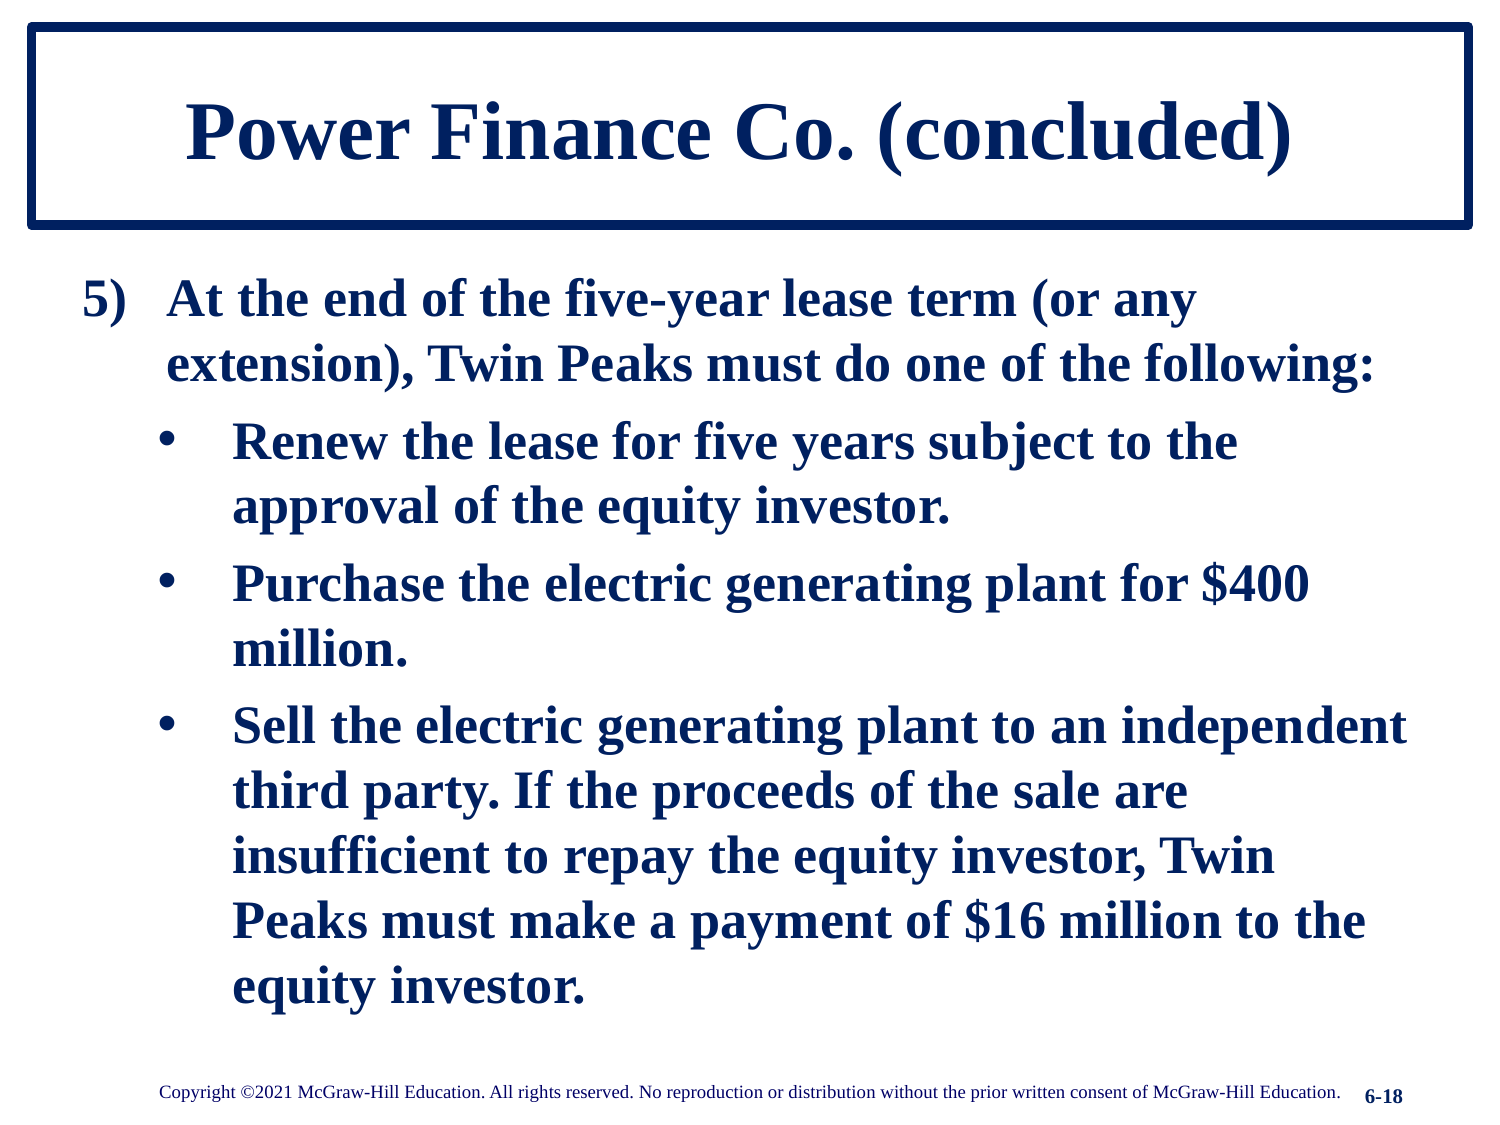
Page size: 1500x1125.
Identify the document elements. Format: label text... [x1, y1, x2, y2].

text_box Copyright ©2021 McGraw-Hill Education. All rights reserved. No reproduction or distribution without the prior written consent of McGraw-Hill Education. [76, 1072, 1424, 1110]
list At the end of the five-year lease term (or any extension), Twin Peaks must do one of the following: Renew the lease for five years subject to the approval of the equity investor. Purchase the electric generating plant for $400 million. Sell the electric generating plant to an independent third party. If the proceeds of the sale are insufficient to repay the equity investor, Twin Peaks must make a payment of $16 million to the equity investor. [67, 254, 1433, 1065]
title Power Finance Co. (concluded) [27, 22, 1473, 230]
slide_number 6-18 [1350, 1074, 1438, 1125]
